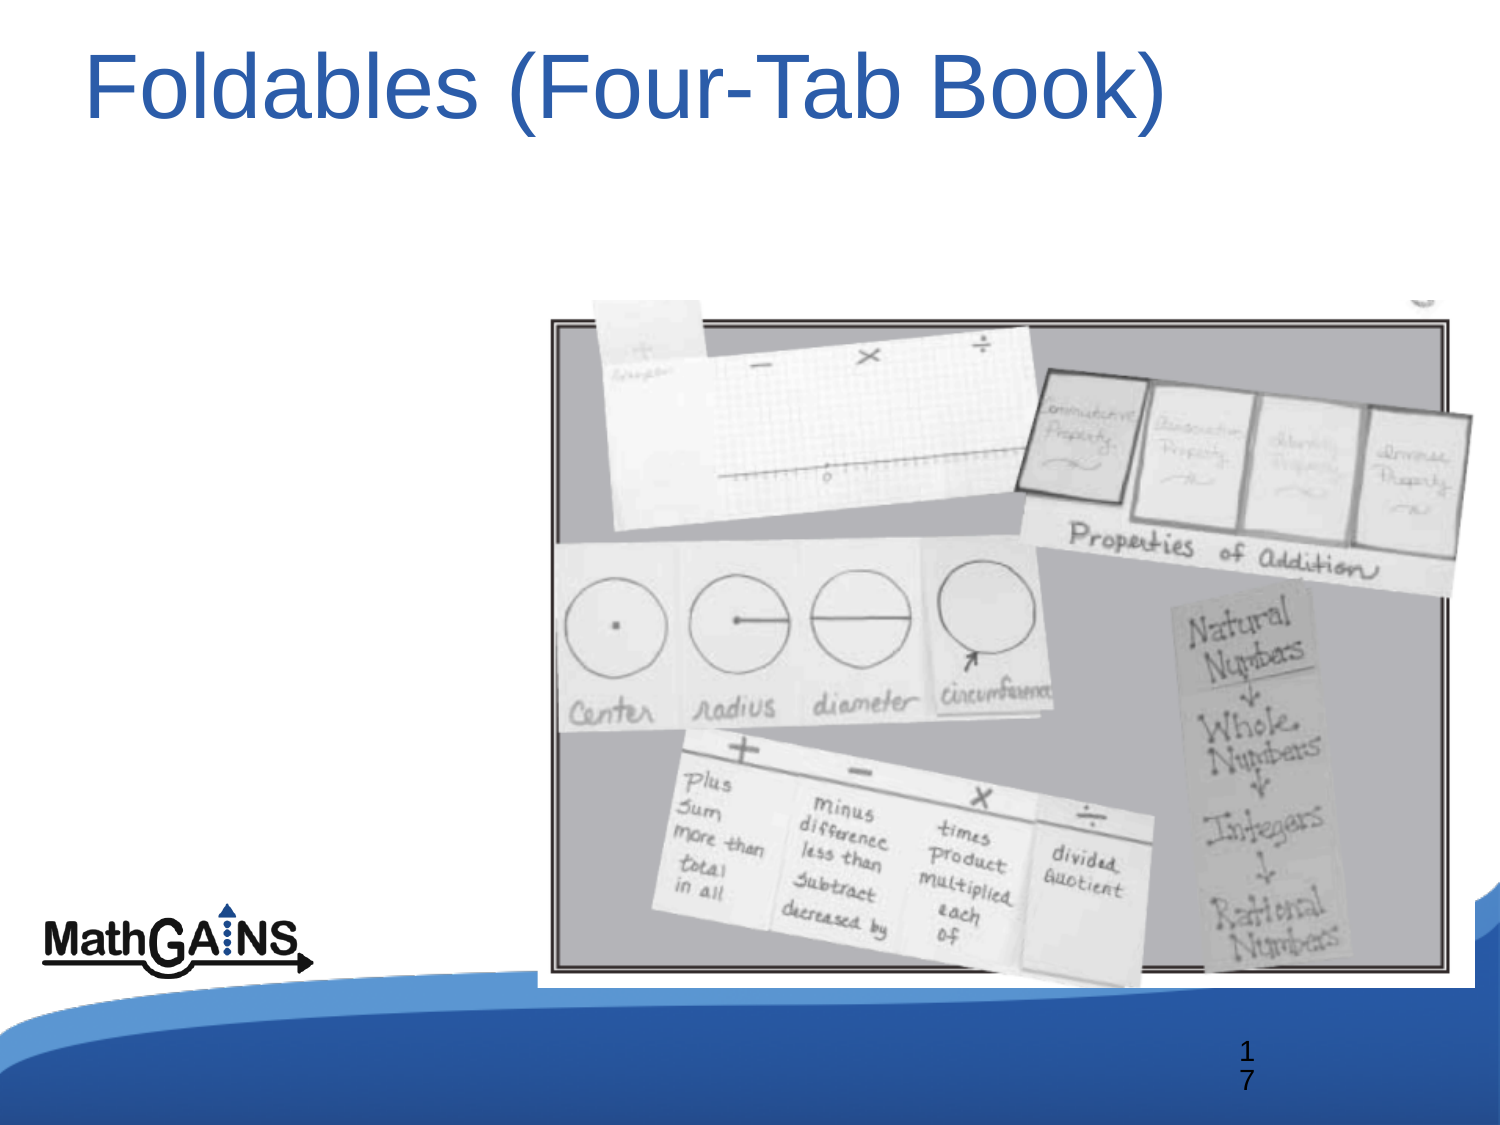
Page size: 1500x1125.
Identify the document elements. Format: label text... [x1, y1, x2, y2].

slide_number 17 [1223, 1023, 1277, 1075]
title Foldables (Four-Tab Book) [75, 14, 1425, 150]
picture [0, 299, 1500, 1125]
